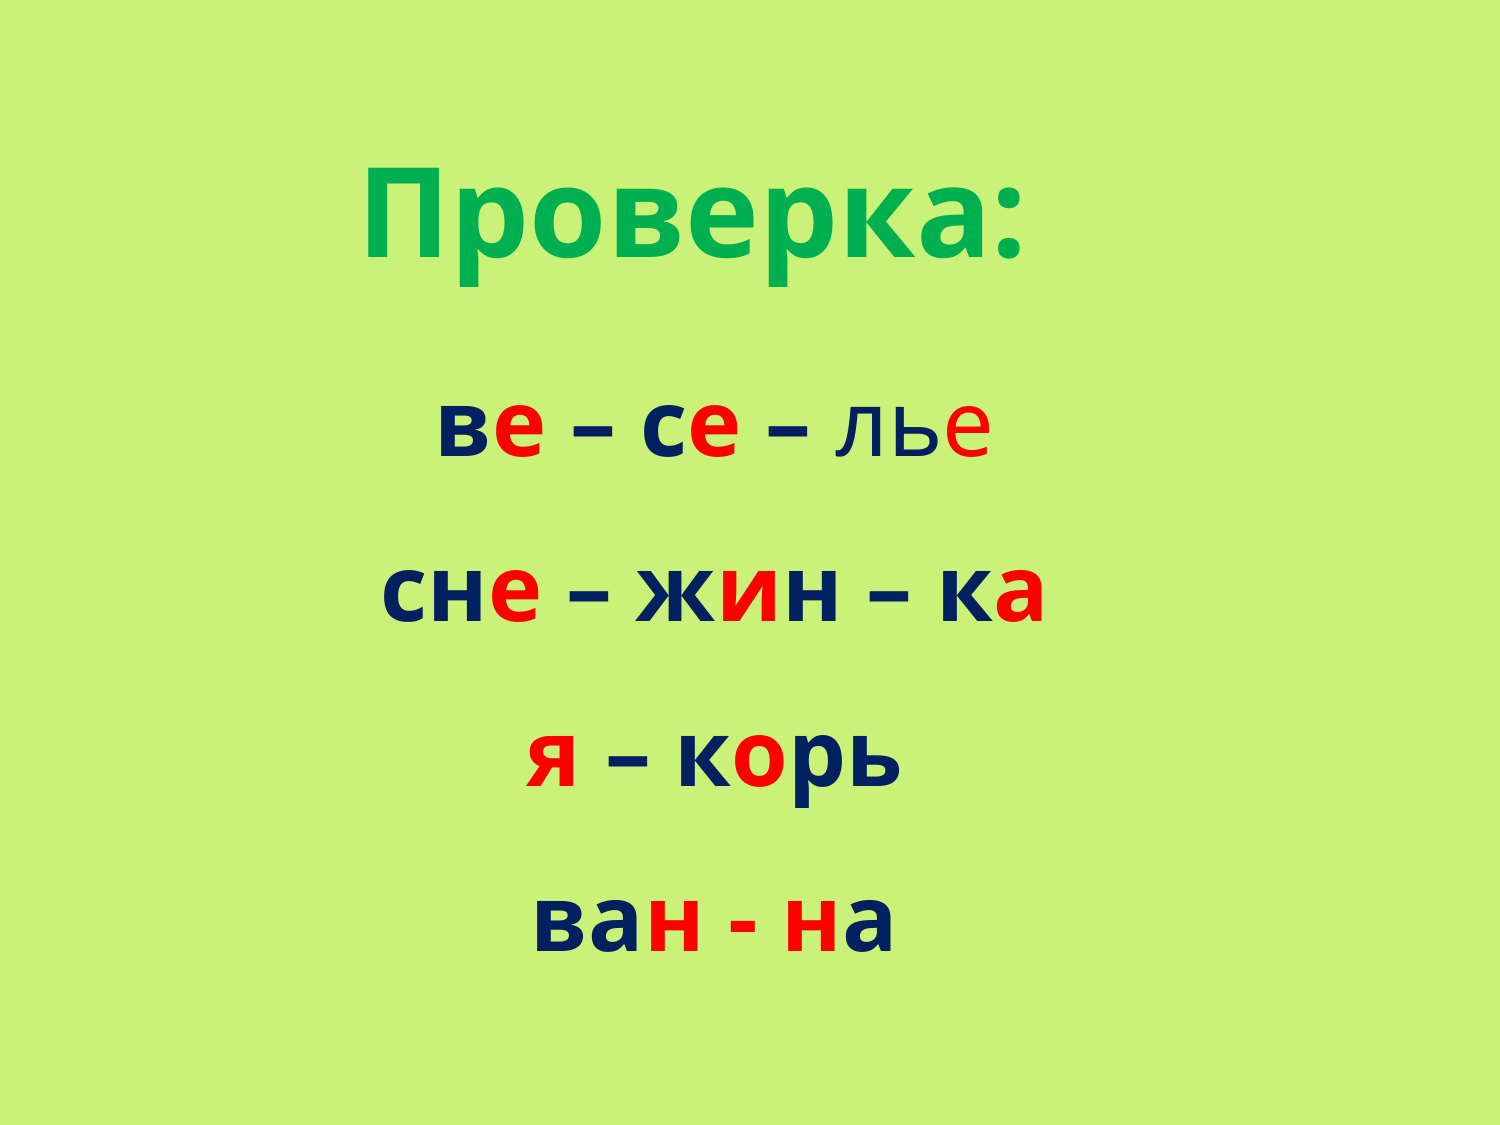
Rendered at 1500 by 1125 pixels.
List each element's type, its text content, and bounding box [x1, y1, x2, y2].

text_box Проверка: [277, 125, 1176, 291]
text_box ве – се – лье сне – жин – ка я – корь ван - на [135, 302, 1294, 977]
